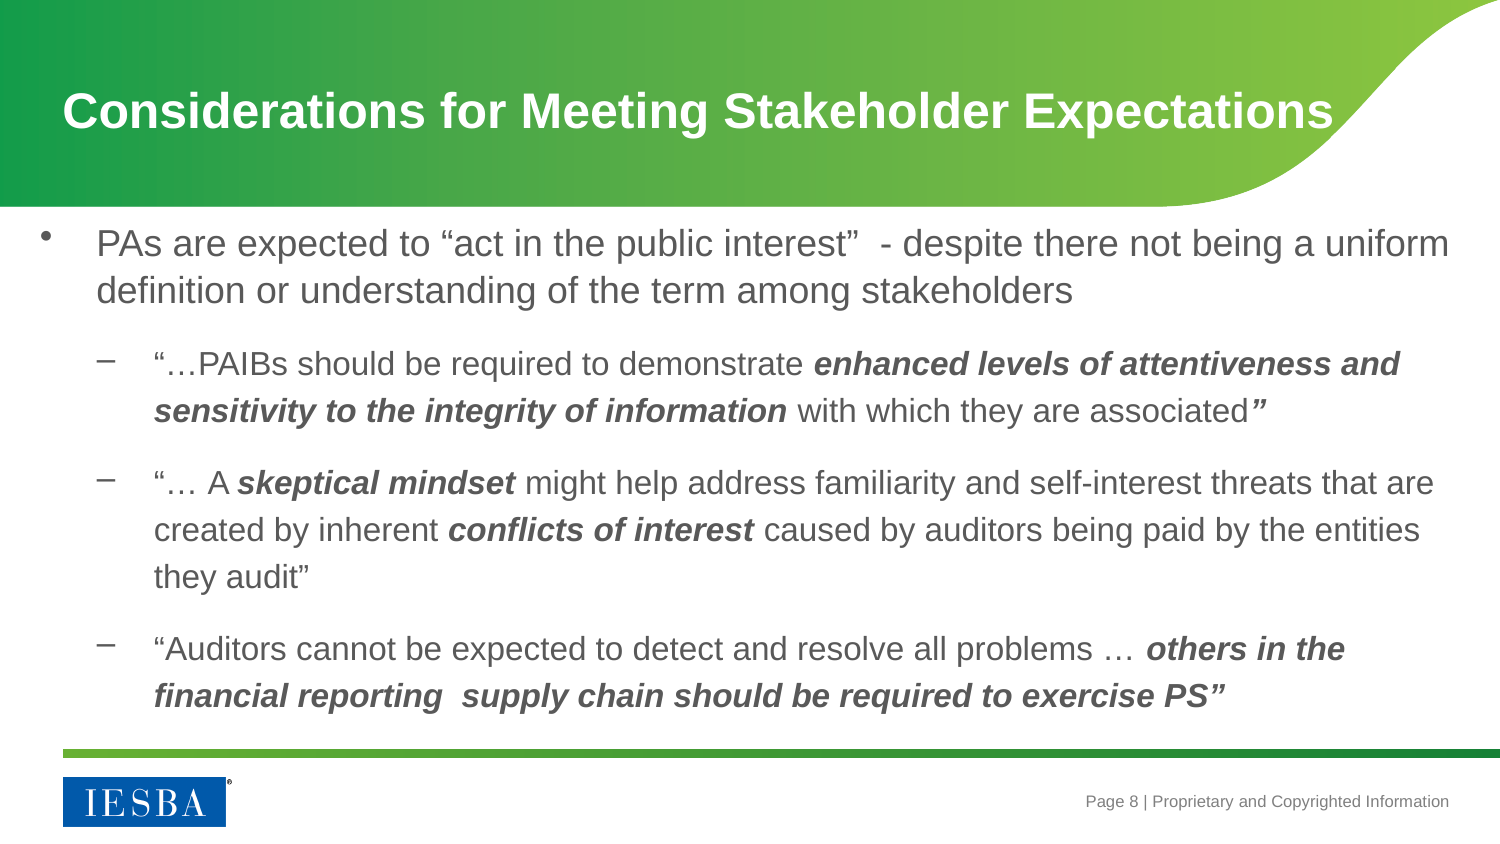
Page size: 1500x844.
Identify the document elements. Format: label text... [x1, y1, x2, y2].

list PAs are expected to “act in the public interest” - despite there not being a uniform definition or understanding of the term among stakeholders “…PAIBs should be required to demonstrate enhanced levels of attentiveness and sensitivity to the integrity of information with which they are associated” “… A skeptical mindset might help address familiarity and self-interest threats that are created by inherent conflicts of interest caused by auditors being paid by the entities they audit” “Auditors cannot be expected to detect and resolve all problems … others in the financial reporting supply chain should be required to exercise PS” [24, 209, 1500, 735]
picture [0, 0, 1500, 207]
picture [63, 777, 232, 827]
title Considerations for Meeting Stakeholder Expectations [62, 75, 1350, 142]
